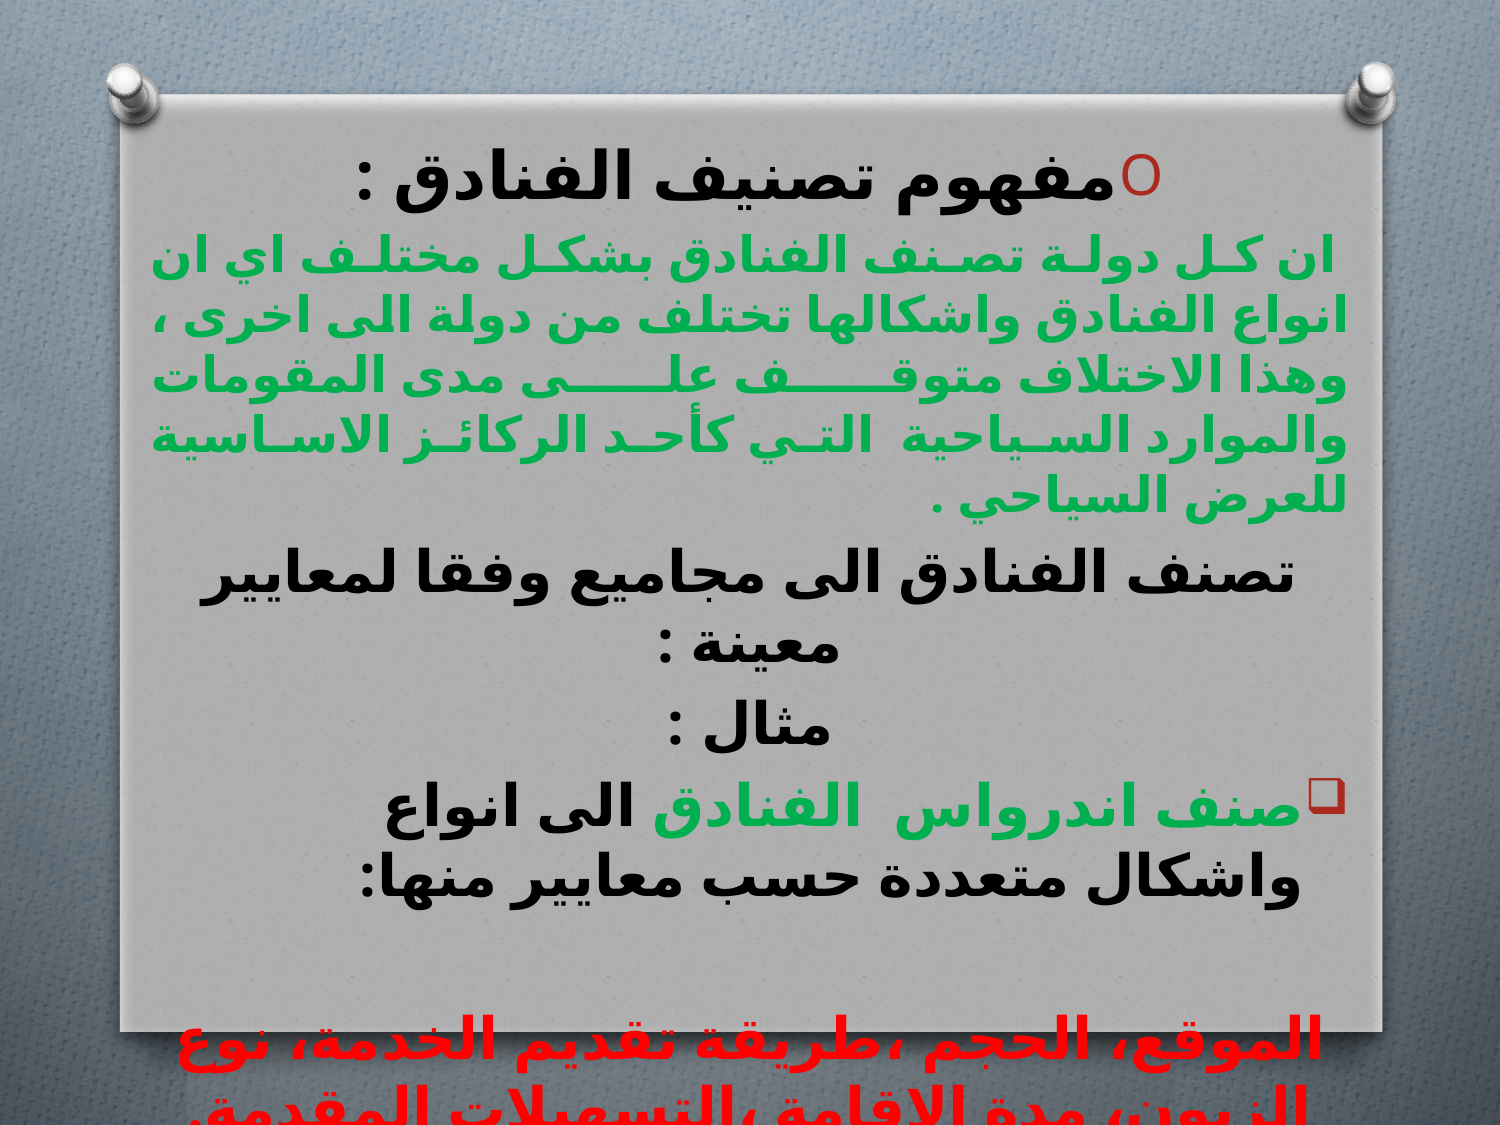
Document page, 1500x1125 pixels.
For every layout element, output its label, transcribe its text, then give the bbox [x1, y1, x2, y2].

list مفهوم تصنيف الفنادق : ان كل دولة تصنف الفنادق بشكل مختلف اي ان انواع الفنادق واشكالها تختلف من دولة الى اخرى ، وهذا الاختلاف متوقف على مدى المقومات والموارد السياحية التي كأحد الركائز الاساسية للعرض السياحي . تصنف الفنادق الى مجاميع وفقا لمعايير معينة : مثال : صنف اندرواس الفنادق الى انواع واشكال متعددة حسب معايير منها: الموقع، الحجم ،طريقة تقديم الخدمة، نوع الزبون، مدة الاقامة ،التسهيلات المقدمة. [135, 125, 1365, 1012]
picture [1317, 35, 1439, 151]
picture [75, 29, 198, 142]
